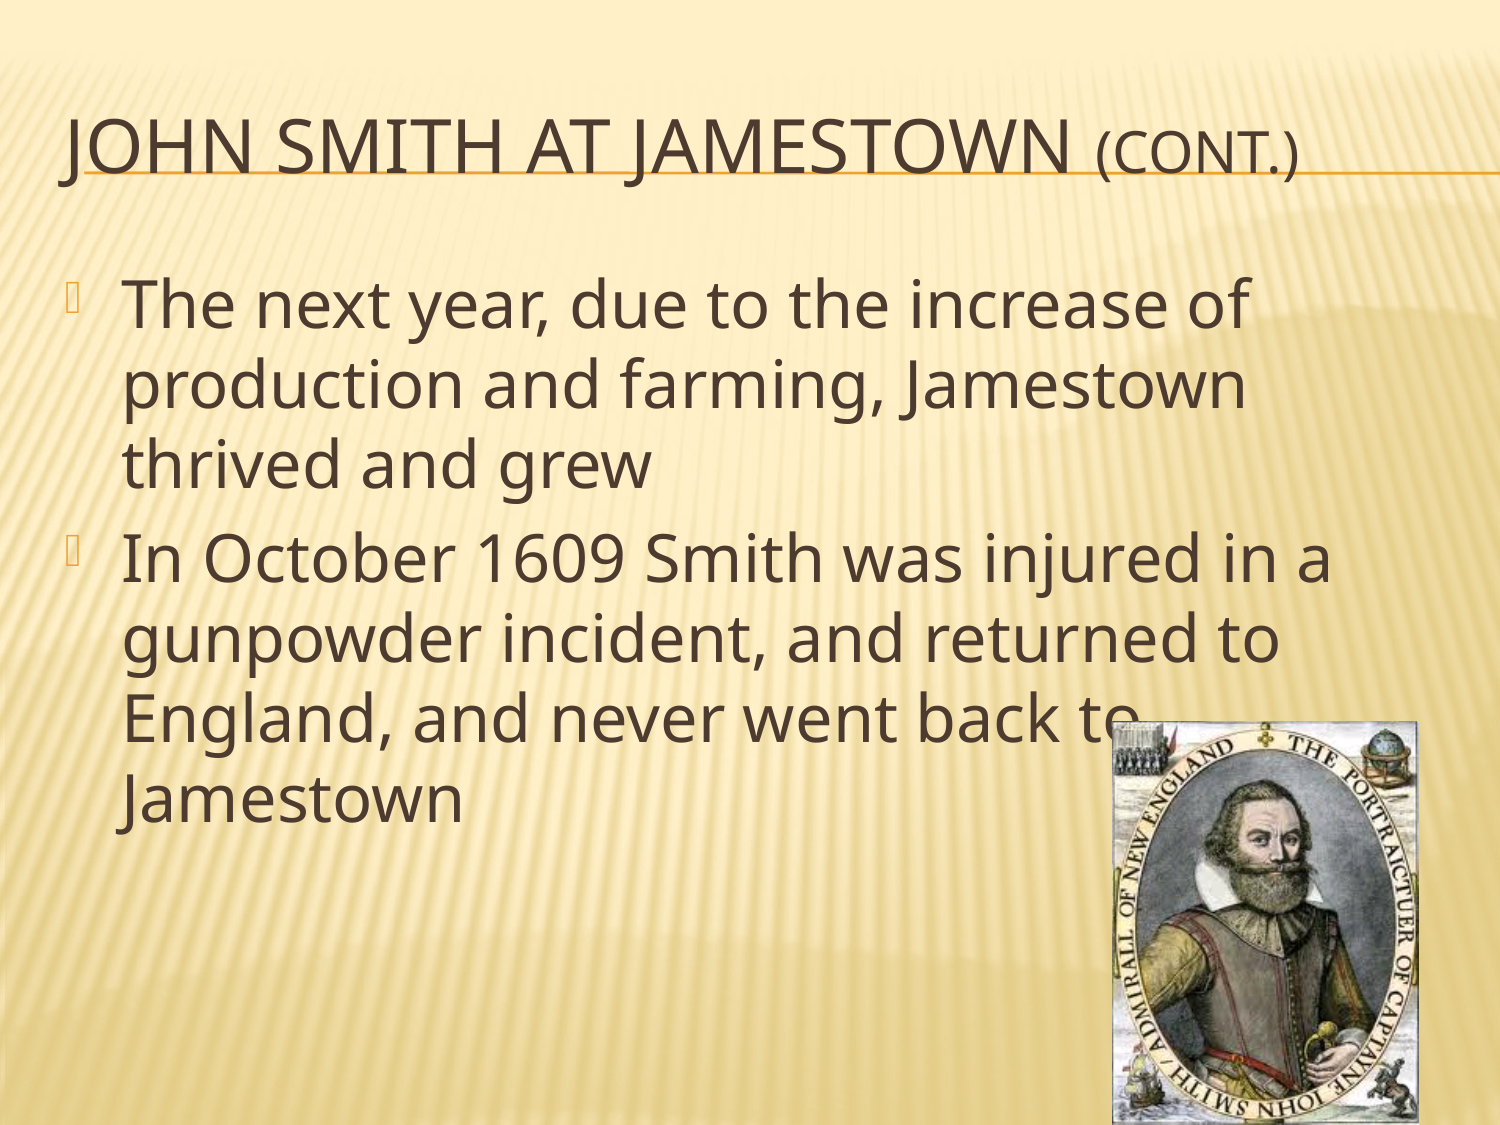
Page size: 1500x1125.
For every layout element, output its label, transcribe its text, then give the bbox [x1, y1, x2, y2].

title John Smith at Jamestown (cont.) [50, 75, 1475, 213]
list The next year, due to the increase of production and farming, Jamestown thrived and grew In October 1609 Smith was injured in a gunpowder incident, and returned to England, and never went back to Jamestown [50, 254, 1475, 998]
picture [1112, 721, 1419, 1125]
